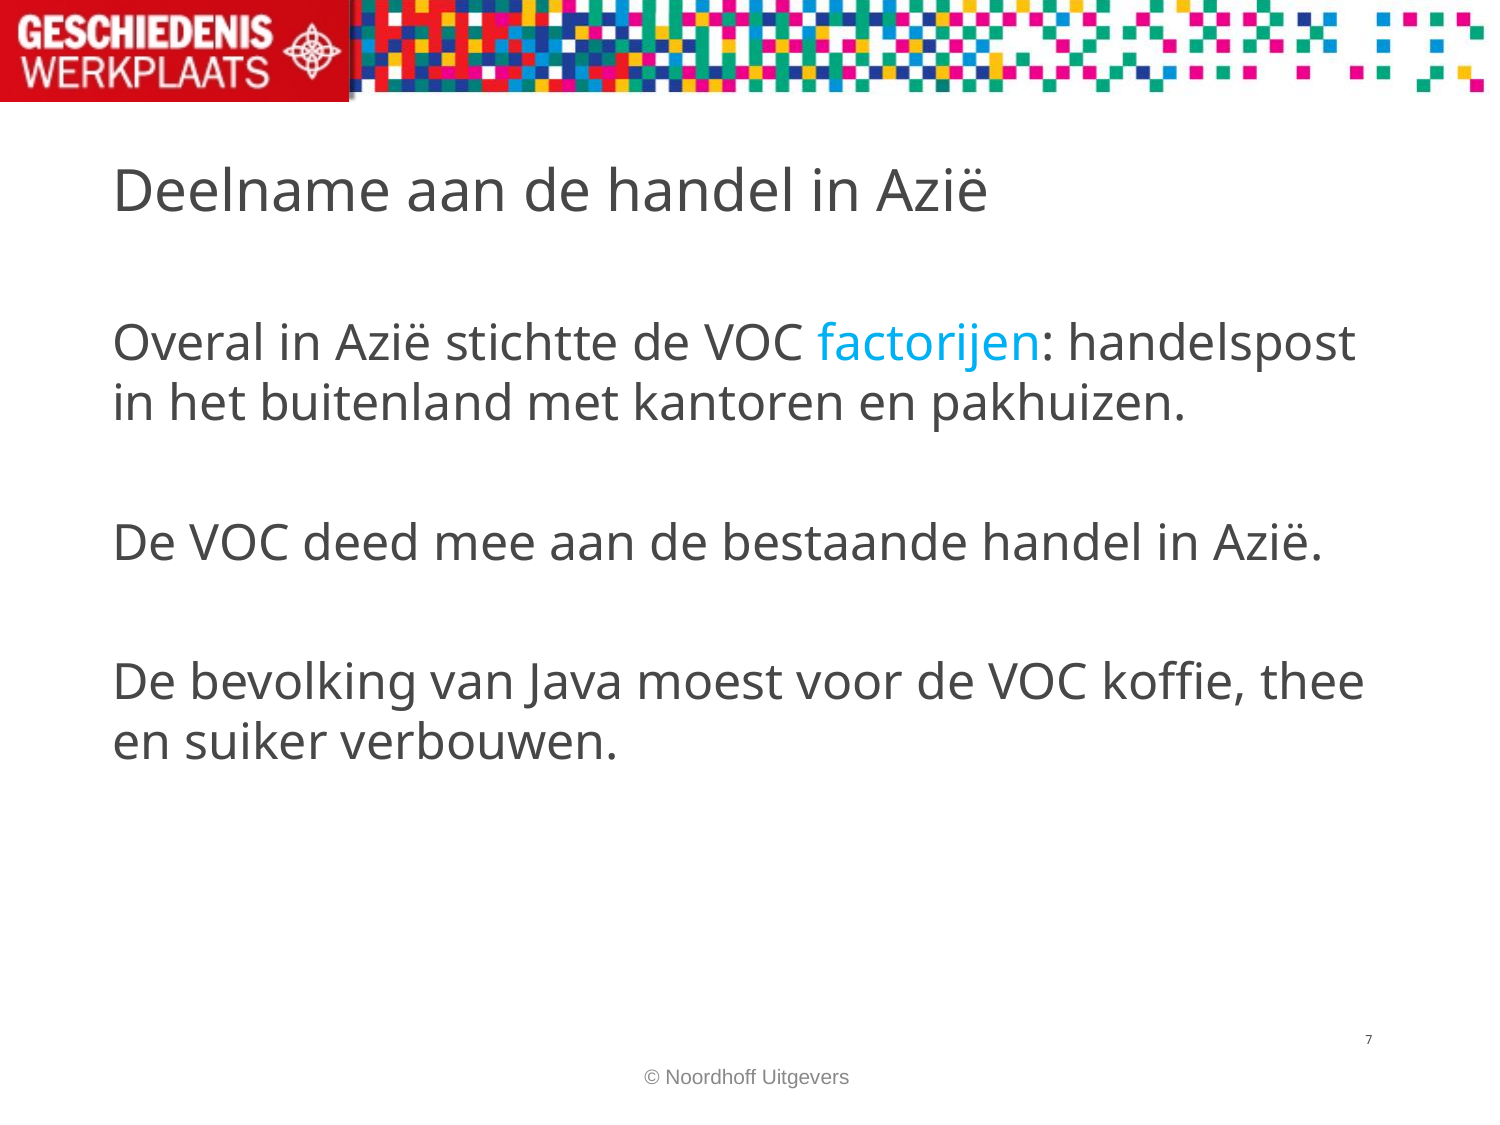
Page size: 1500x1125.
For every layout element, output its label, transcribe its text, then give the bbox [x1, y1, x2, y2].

picture [0, 0, 1500, 1125]
slide_number 7 [1325, 1025, 1388, 1063]
text_box © Noordhoff Uitgevers [512, 1045, 988, 1106]
list Overal in Azië stichtte de VOC factorijen: handelspost in het buitenland met kantoren en pakhuizen. De VOC deed mee aan de bestaande handel in Azië. De bevolking van Java moest voor de VOC koffie, thee en suiker verbouwen. [112, 302, 1409, 1024]
title Deelname aan de handel in Azië [112, 145, 1401, 256]
